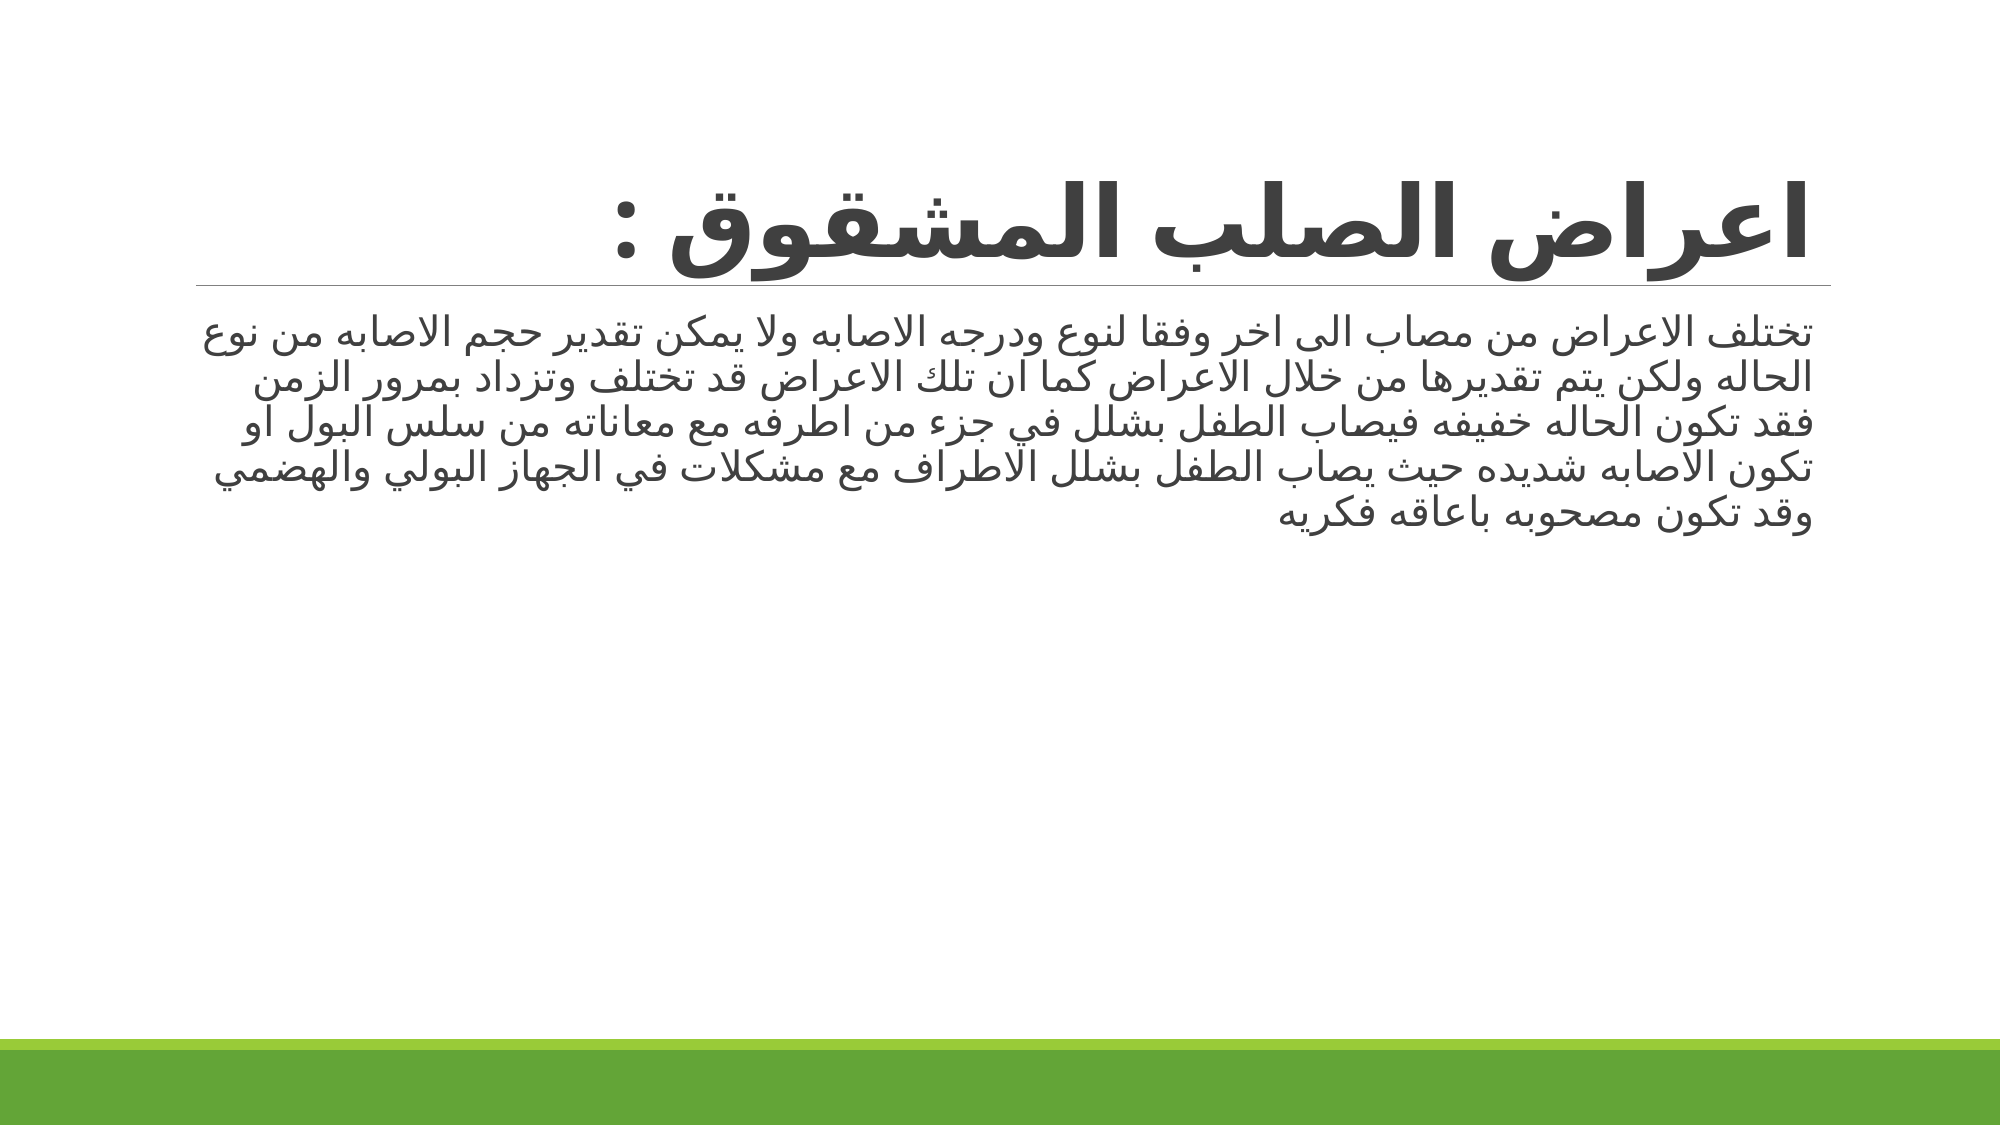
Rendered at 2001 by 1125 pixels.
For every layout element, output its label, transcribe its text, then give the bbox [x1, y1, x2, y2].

title اعراض الصلب المشقوق : [180, 47, 1830, 285]
list تختلف الاعراض من مصاب الى اخر وفقا لنوع ودرجه الاصابه ولا يمكن تقدير حجم الاصابه من نوع الحاله ولكن يتم تقديرها من خلال الاعراض كما ان تلك الاعراض قد تختلف وتزداد بمرور الزمن فقد تكون الحاله خفيفه فيصاب الطفل بشلل في جزء من اطرفه مع معاناته من سلس البول او تكون الاصابه شديده حيث يصاب الطفل بشلل الاطراف مع مشكلات في الجهاز البولي والهضمي وقد تكون مصحوبه باعاقه فكريه [180, 302, 1830, 963]
